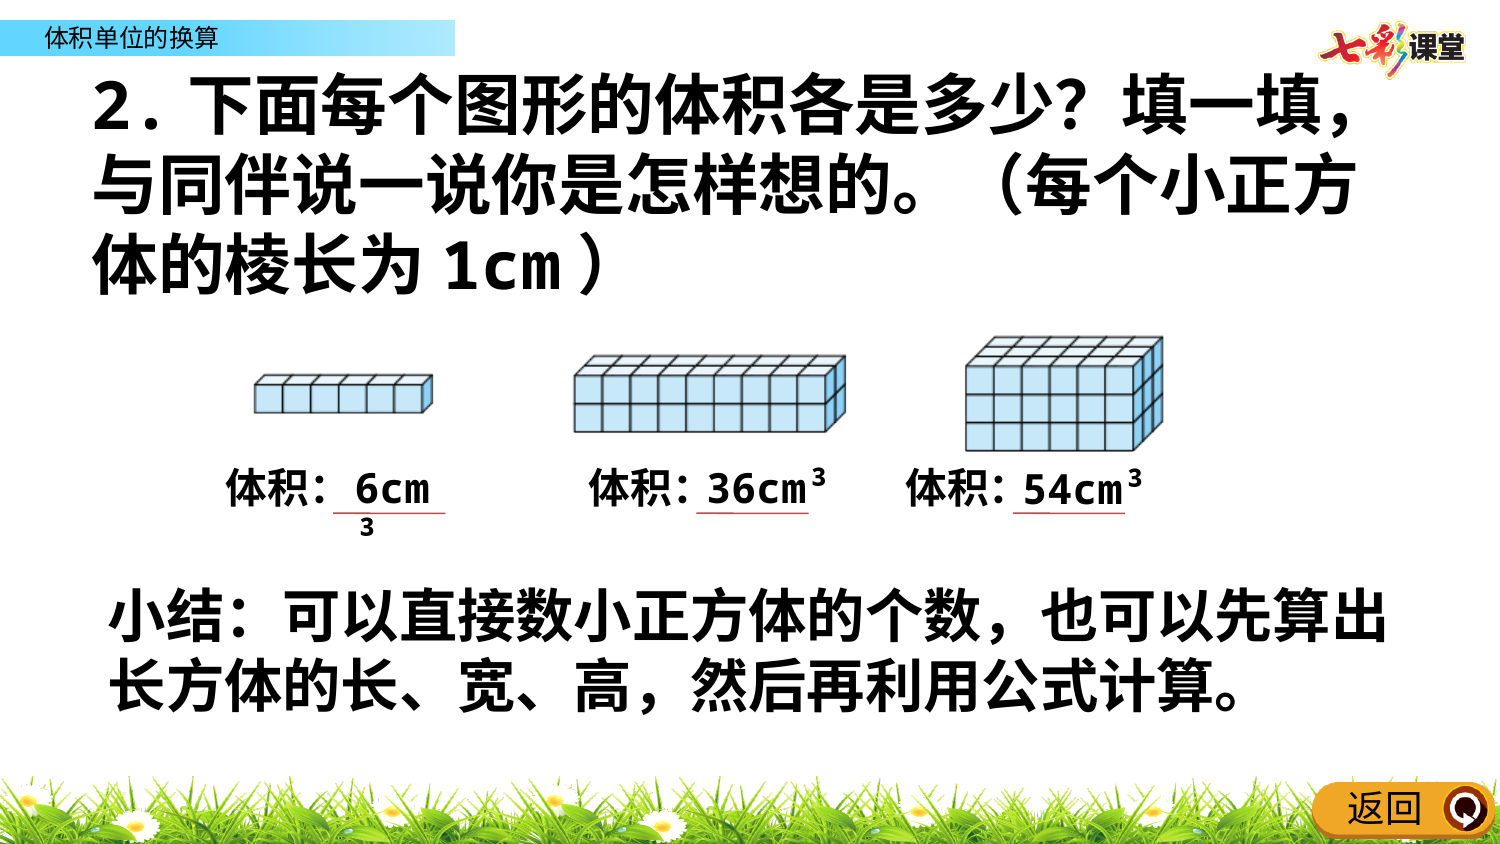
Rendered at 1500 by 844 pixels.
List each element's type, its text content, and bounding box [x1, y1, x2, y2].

text_box 6cm³ [339, 464, 469, 570]
text_box 体积： [890, 464, 1007, 520]
text_box 体积： [574, 464, 691, 520]
text_box 2.下面每个图形的体积各是多少？填一填，与同伴说一说你是怎样想的。（每个小正方体的棱长为1cm） [76, 55, 1431, 311]
picture [1316, 20, 1468, 80]
text_box 36cm³ [691, 464, 868, 520]
text_box 小结：可以直接数小正方体的个数，也可以先算出长方体的长、宽、高，然后再利用公式计算。 [93, 571, 1412, 727]
picture [245, 315, 1203, 455]
text_box 体积： [210, 454, 339, 520]
text_box 54cm³ [1007, 464, 1184, 520]
picture [0, 776, 1500, 844]
